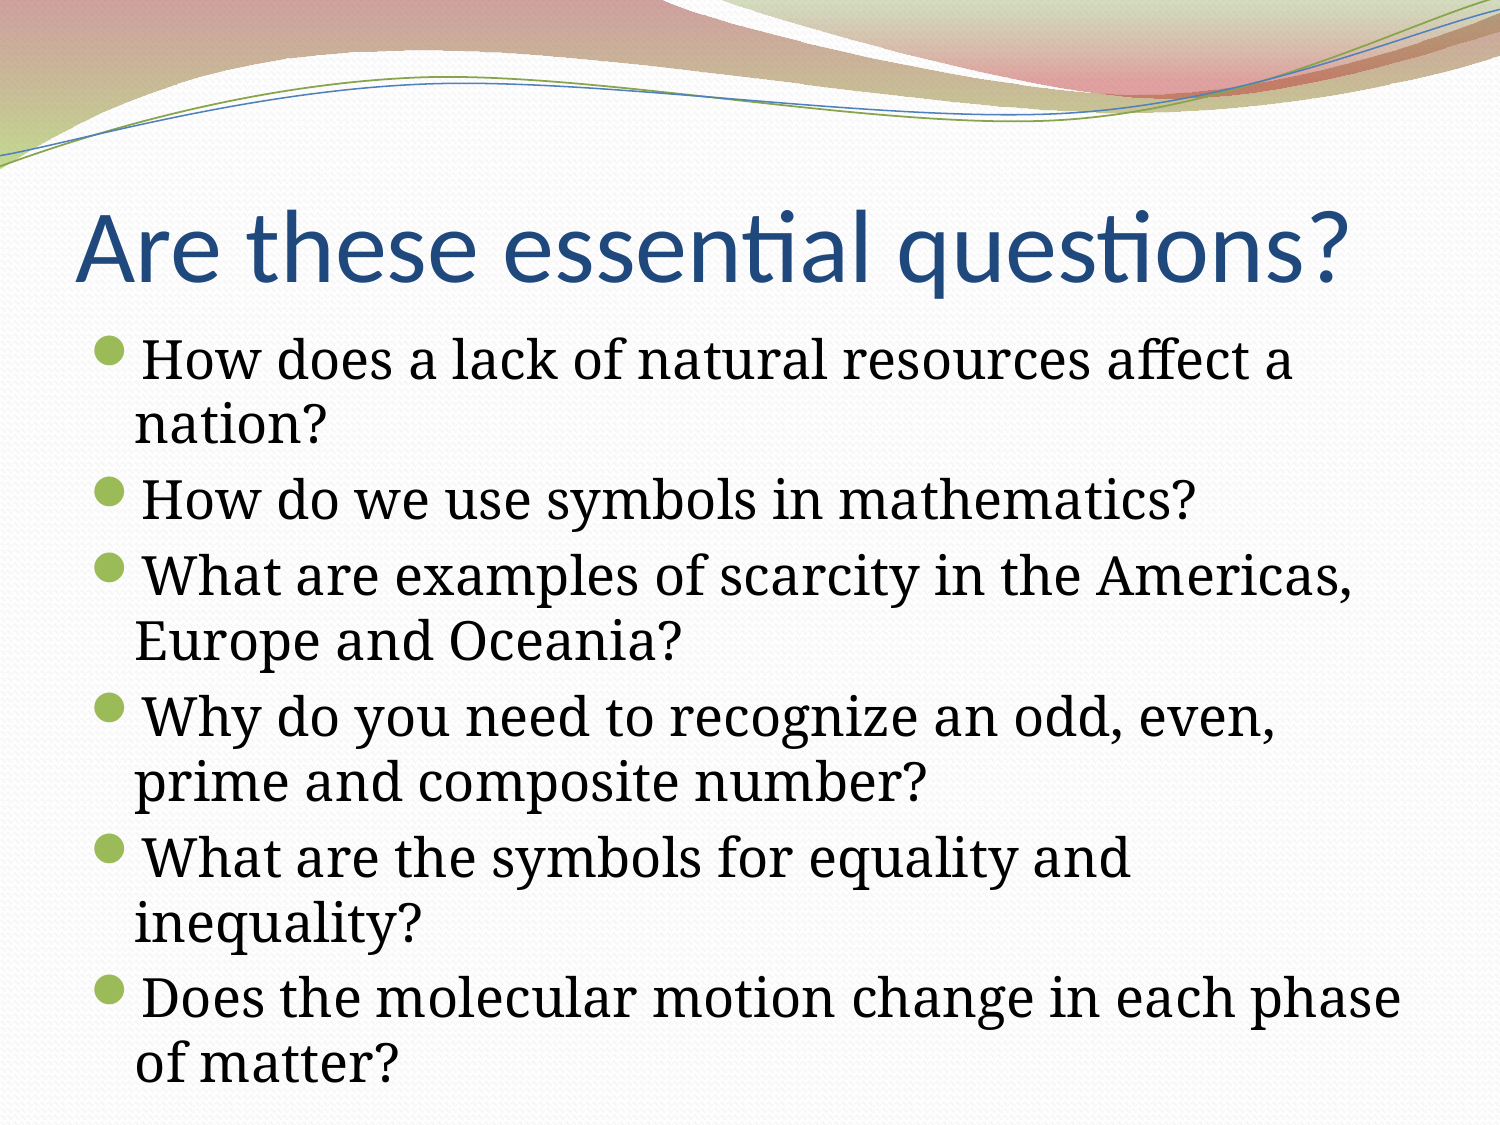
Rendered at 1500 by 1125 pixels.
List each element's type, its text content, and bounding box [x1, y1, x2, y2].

title Are these essential questions? [74, 115, 1426, 304]
list How does a lack of natural resources affect a nation? How do we use symbols in mathematics? What are examples of scarcity in the Americas, Europe and Oceania? Why do you need to recognize an odd, even, prime and composite number? What are the symbols for equality and inequality? Does the molecular motion change in each phase of matter? [74, 317, 1426, 1038]
